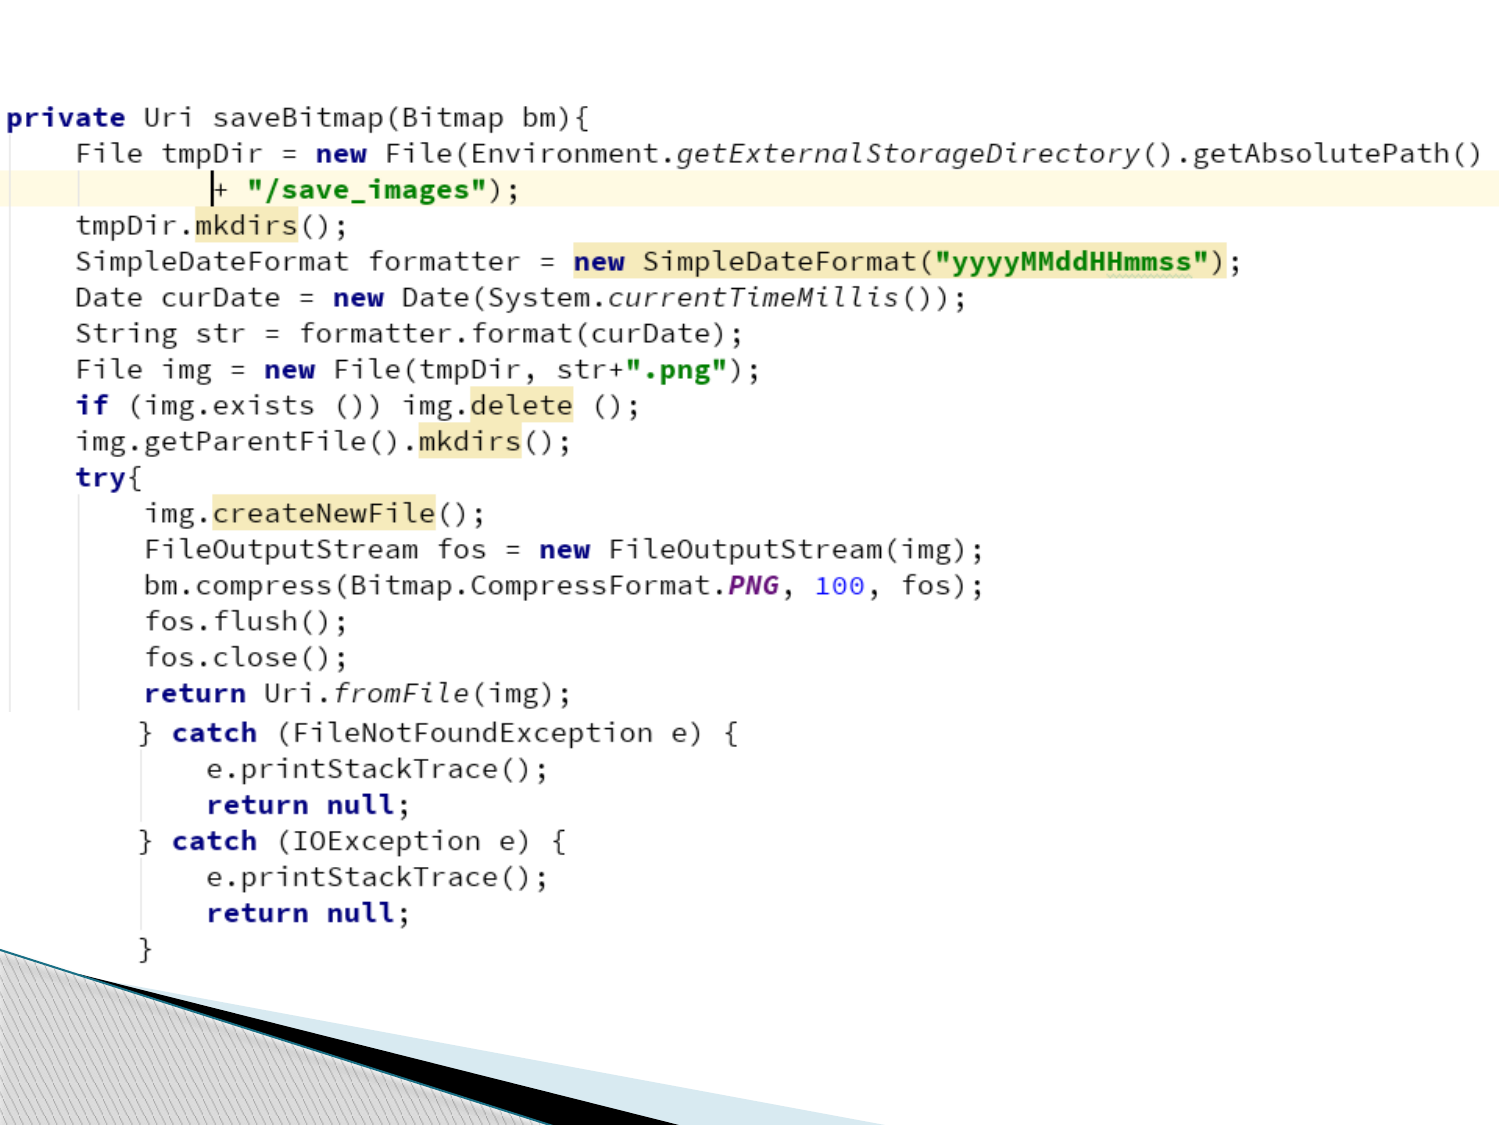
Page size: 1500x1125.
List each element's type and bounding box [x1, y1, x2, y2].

picture [128, 714, 884, 972]
picture [0, 105, 1499, 712]
